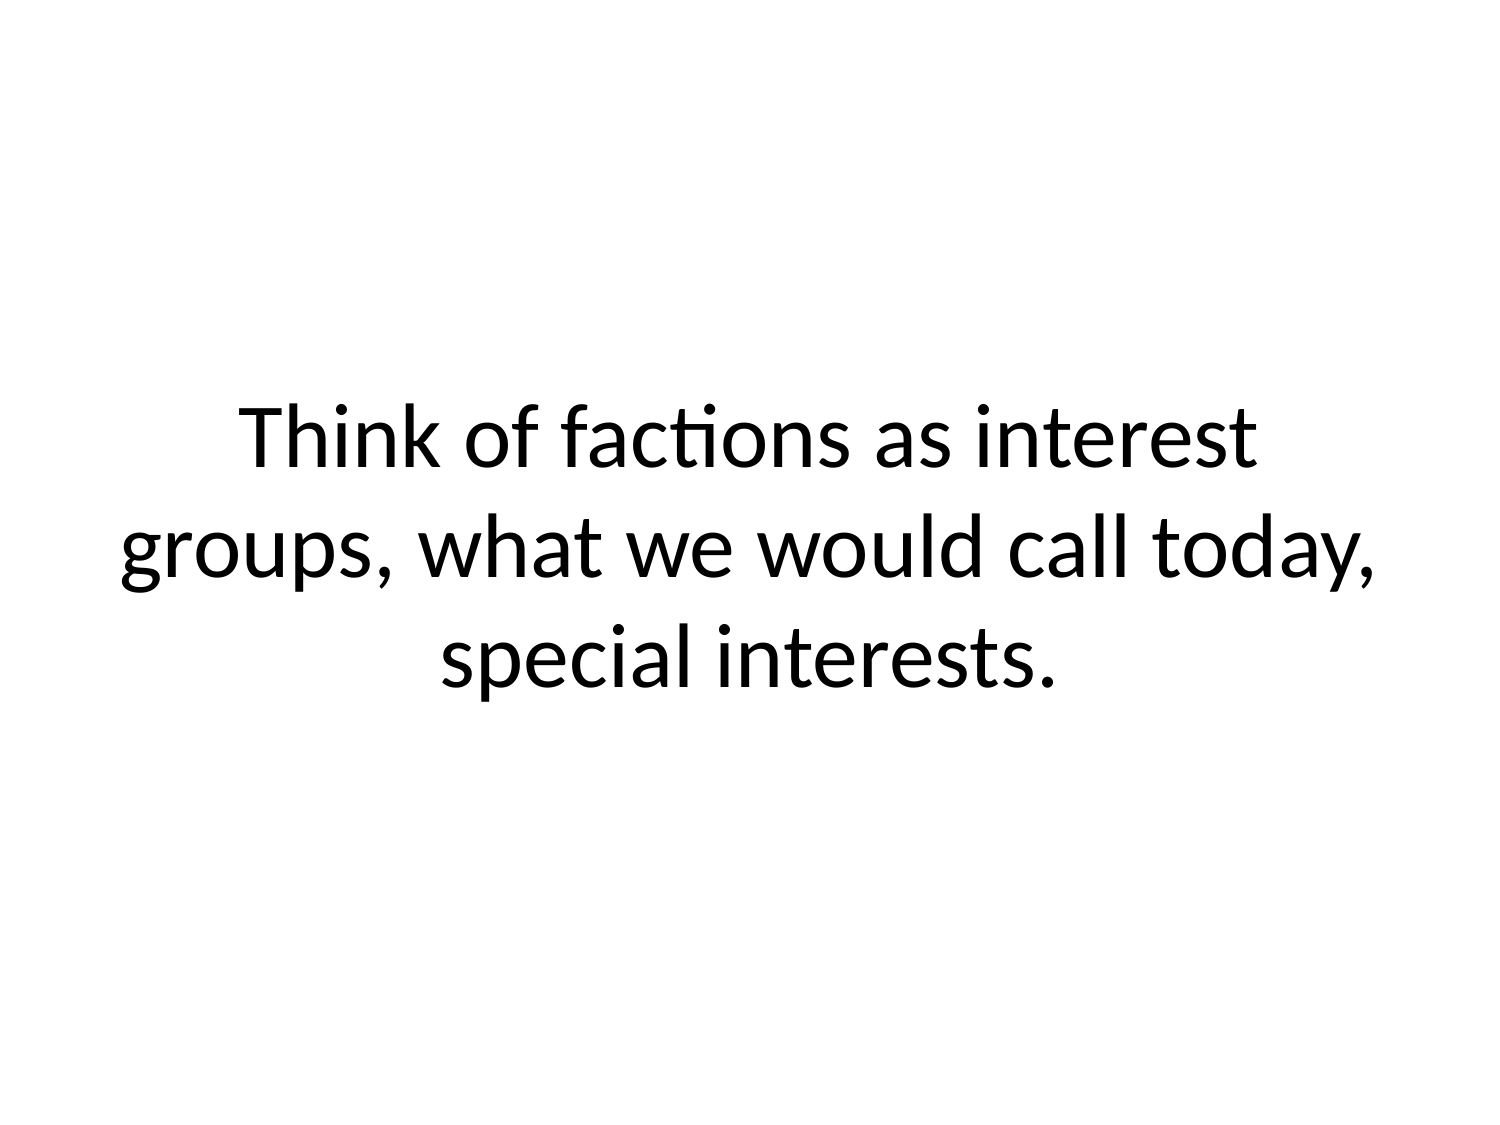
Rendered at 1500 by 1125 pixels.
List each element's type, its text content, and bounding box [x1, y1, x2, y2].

title Think of factions as interest groups, what we would call today, special interests. [74, 44, 1426, 1038]
